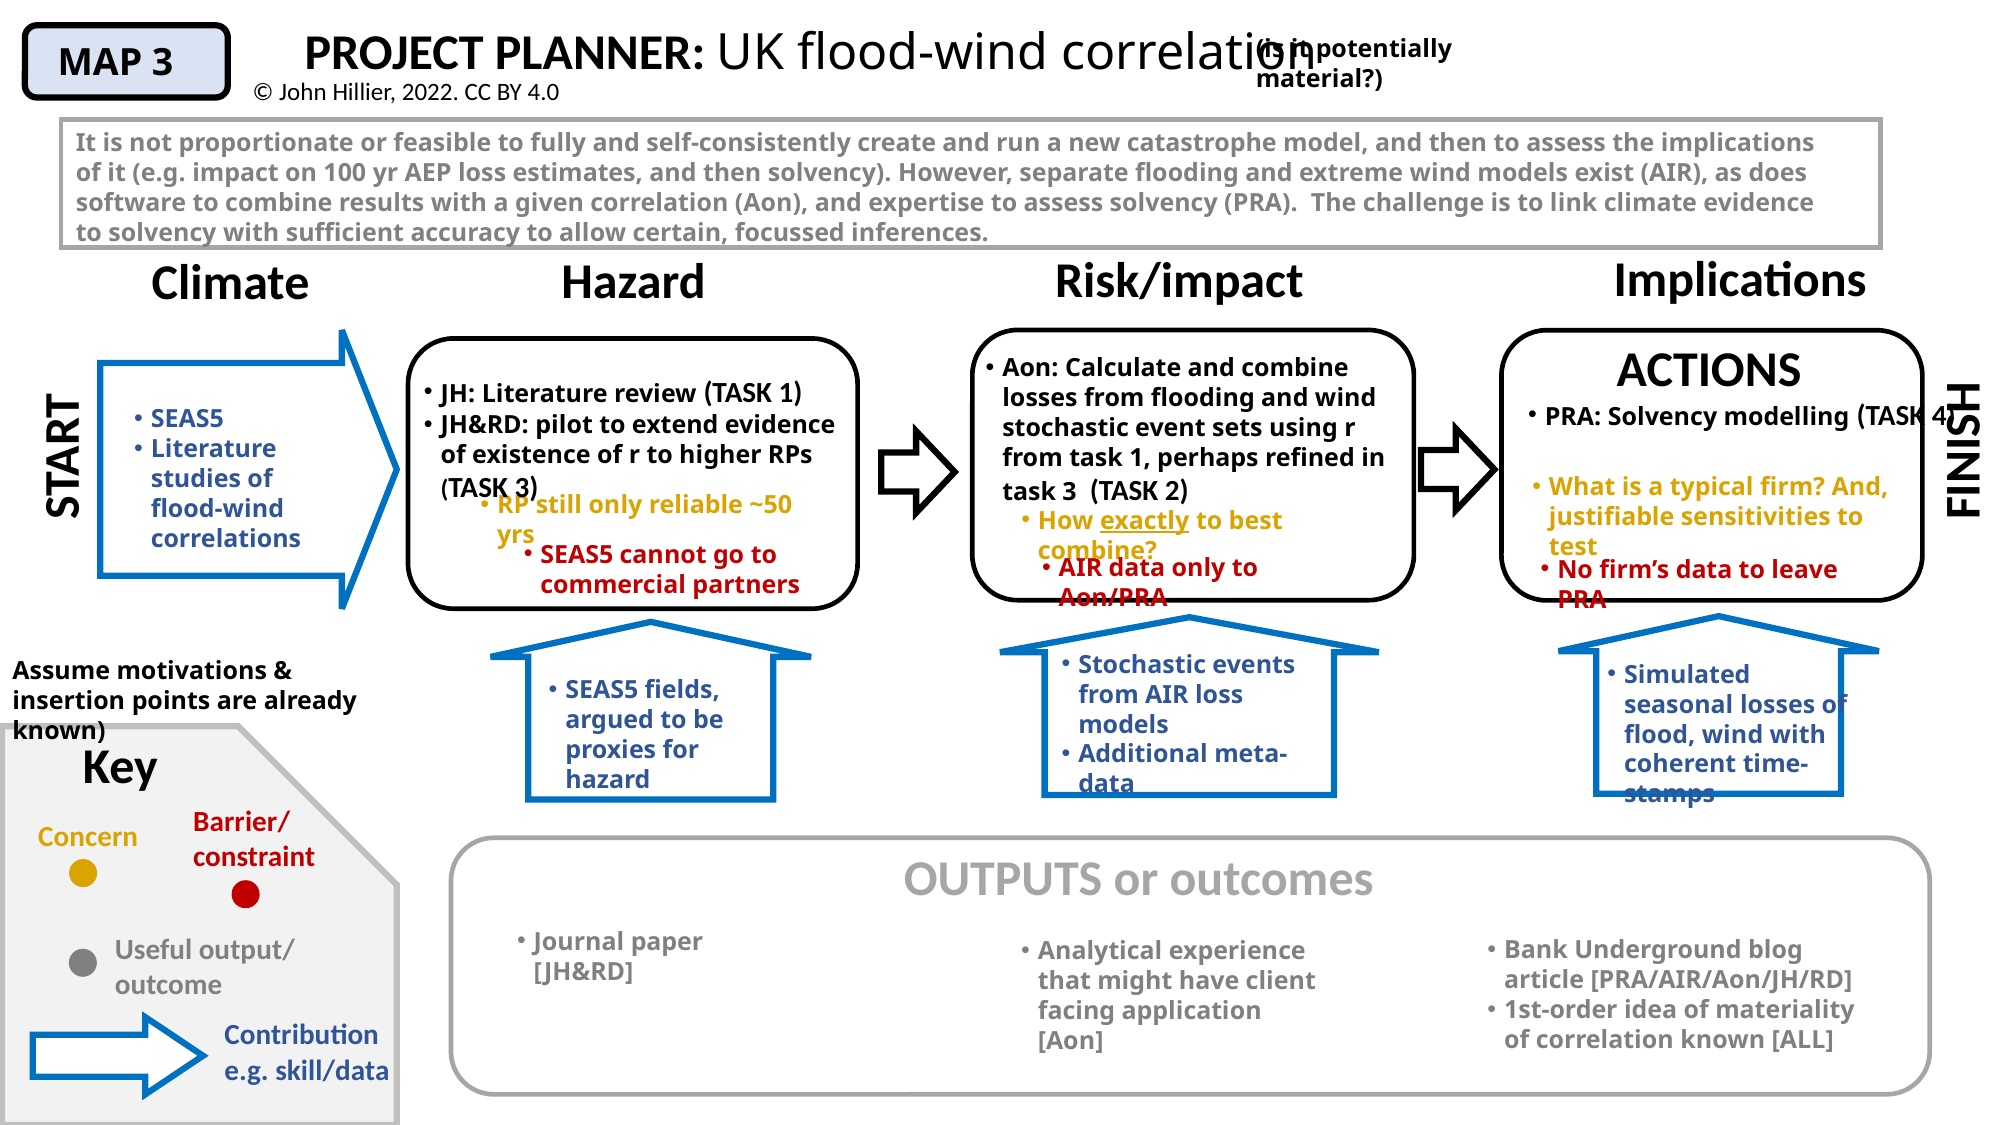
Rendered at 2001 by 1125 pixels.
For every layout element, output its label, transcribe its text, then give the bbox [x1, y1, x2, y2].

text_box Hazard [546, 254, 781, 316]
text_box [880, 428, 957, 516]
text_box [410, 337, 856, 366]
text_box (is it potentially material?) [1241, 24, 1581, 100]
text_box [231, 880, 260, 909]
text_box Analytical experience that might have client facing application [Aon] [1006, 927, 1344, 1062]
text_box © John Hillier, 2022. CC BY 4.0 [237, 68, 614, 113]
text_box [983, 328, 1403, 344]
text_box [60, 118, 1881, 248]
text_box [490, 620, 812, 801]
text_box [1500, 329, 1924, 597]
text_box Simulated seasonal losses of flood, wind with coherent time-stamps [1592, 650, 1868, 816]
text_box It is not proportionate or feasible to fully and self-consistently create and run a new catastrophe model, and then to assess the implications of it (e.g. impact on 100 yr AEP loss estimates, and then solvency). However, separate flooding and extreme wind models exist (AIR), as does software to combine results with a given correlation (Aon), and expertise to assess solvency (PRA). The challenge is to link climate evidence to solvency with sufficient accuracy to allow certain, focussed inferences. [61, 119, 1847, 254]
text_box START [21, 301, 97, 535]
text_box [31, 1015, 205, 1097]
text_box OUTPUTS or outcomes [889, 838, 1428, 913]
text_box Assume motivations & insertion points are already known) [0, 647, 384, 752]
text_box Concern [23, 810, 221, 860]
text_box ACTIONS [1601, 328, 1822, 388]
text_box AIR data only to Aon/PRA [1027, 544, 1375, 619]
text_box [1558, 621, 1880, 653]
text_box [406, 370, 859, 610]
text_box [1375, 514, 1415, 601]
text_box [23, 24, 229, 99]
text_box Aon: Calculate and combine losses from flooding and wind stochastic event sets using r from task 1, perhaps refined in task 3 (TASK 2) [970, 344, 1432, 514]
text_box [99, 329, 398, 610]
text_box PROJECT PLANNER: UK flood-wind correlation [289, 11, 1379, 87]
text_box [449, 836, 1931, 1096]
text_box No firm’s data to leave PRA [1525, 568, 1905, 621]
text_box FINISH [1922, 301, 1997, 535]
text_box [0, 752, 398, 1125]
text_box PRA: Solvency modelling (TASK 4) [1513, 388, 1974, 439]
text_box How exactly to best combine? [1006, 497, 1396, 572]
text_box Bank Underground blog article [PRA/AIR/Aon/JH/RD] 1st-order idea of materiality of correlation known [ALL] [1472, 926, 1883, 1062]
text_box Risk/impact [1040, 254, 1329, 316]
text_box SEAS5 Literature studies of flood-wind correlations [119, 395, 357, 560]
text_box Contribution e.g. skill/data [209, 1008, 411, 1094]
text_box Key [68, 752, 197, 801]
text_box [69, 860, 98, 888]
text_box SEAS5 fields, argued to be proxies for hazard [533, 666, 794, 801]
text_box Barrier/ constraint [178, 794, 334, 880]
text_box [1323, 640, 1380, 796]
text_box Useful output/ outcome [100, 922, 329, 1008]
text_box [1432, 426, 1496, 513]
text_box [999, 642, 1046, 796]
text_box Implications [1598, 239, 1910, 315]
text_box RP still only reliable ~50 yrs [465, 541, 818, 556]
text_box What is a typical firm? And, justifiable sensitivities to test [1517, 463, 1907, 568]
text_box JH: Literature review (TASK 1) JH&RD: pilot to extend evidence of existence of r to higher RPs (TASK 3) [409, 366, 870, 541]
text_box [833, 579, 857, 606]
text_box [971, 514, 1027, 602]
text_box Climate [136, 254, 371, 317]
text_box [1060, 619, 1319, 640]
text_box Journal paper [JH&RD] [502, 917, 800, 993]
text_box MAP 3 [42, 31, 210, 91]
text_box [68, 948, 97, 977]
text_box Stochastic events from AIR loss models Additional meta-data [1046, 640, 1323, 806]
